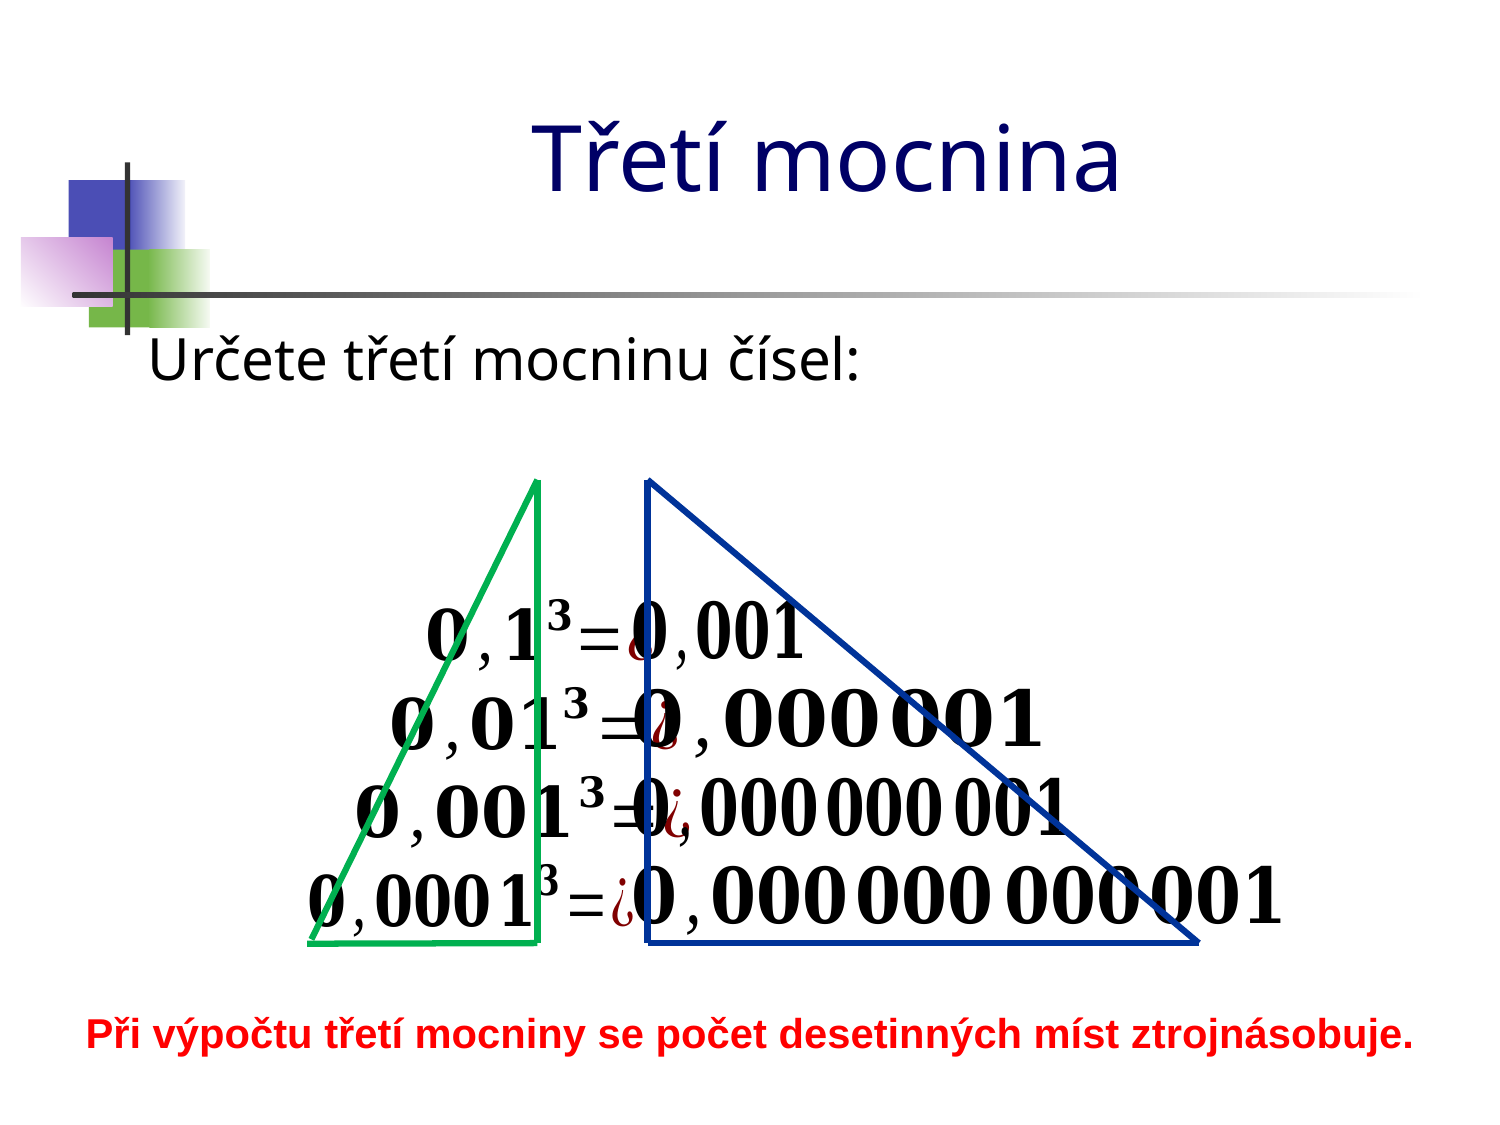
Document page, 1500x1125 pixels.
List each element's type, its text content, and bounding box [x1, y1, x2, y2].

text_box Při výpočtu třetí mocniny se počet desetinných míst ztrojnásobuje. [0, 999, 1500, 1065]
title Třetí mocnina [188, 34, 1468, 276]
text_box Určete třetí mocninu čísel: [118, 314, 1028, 398]
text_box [311, 479, 538, 940]
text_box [647, 479, 1200, 944]
